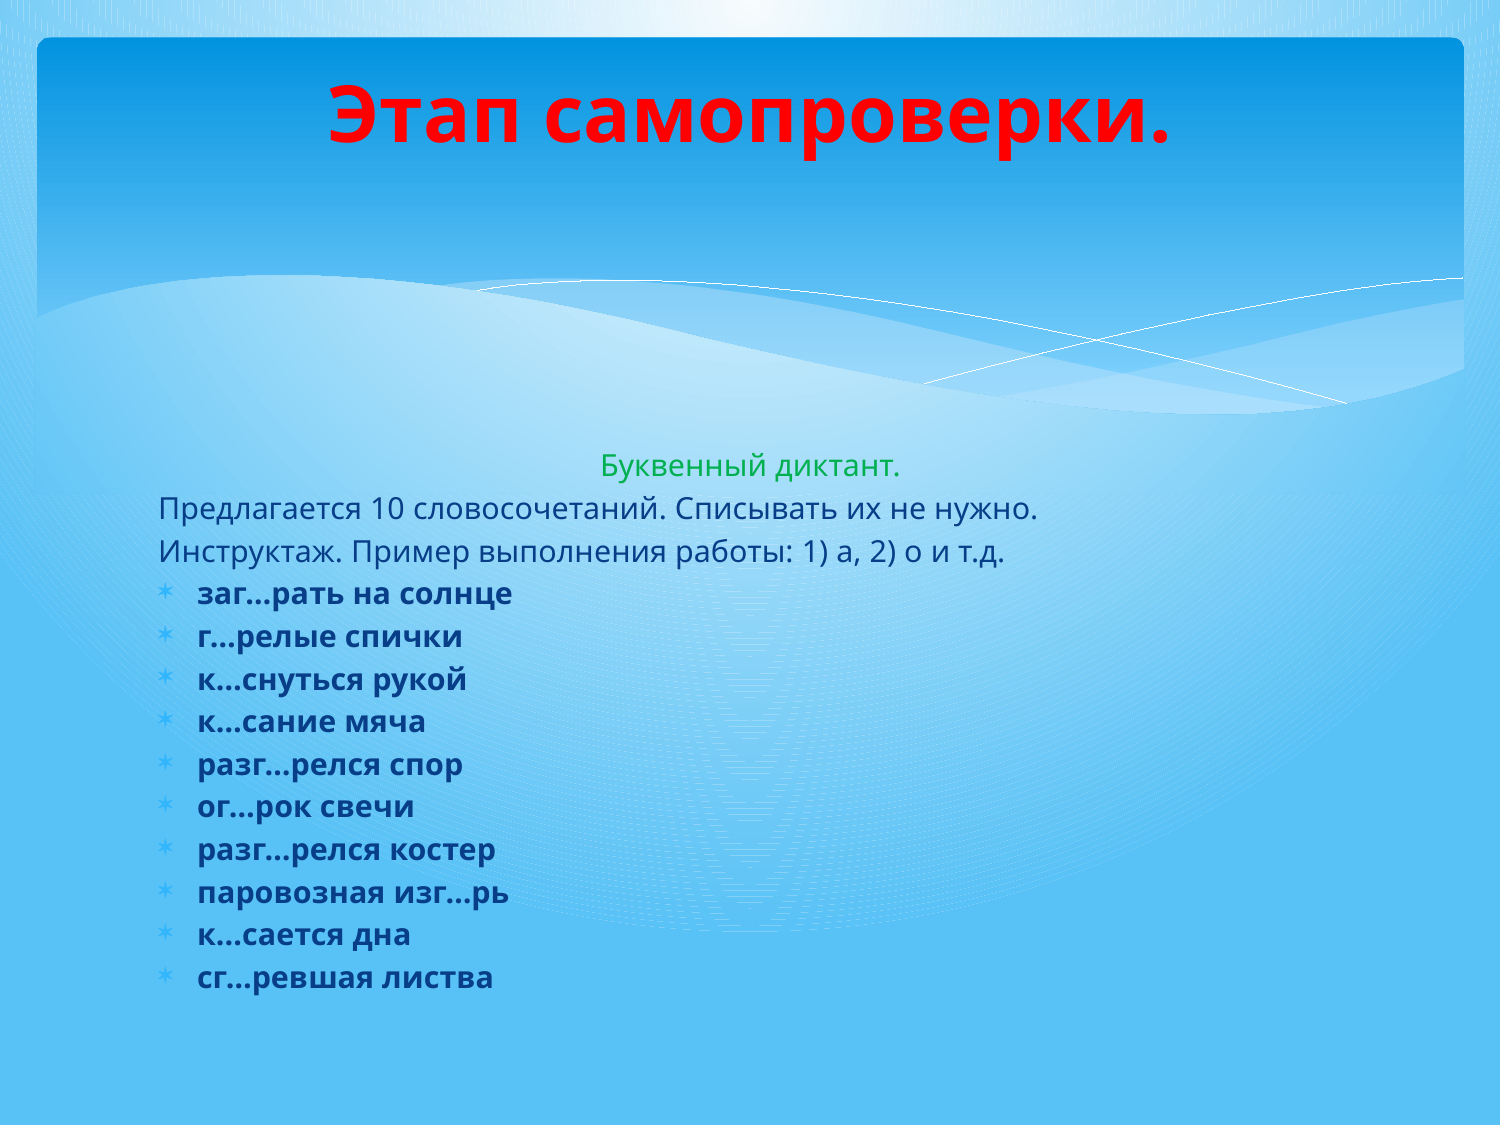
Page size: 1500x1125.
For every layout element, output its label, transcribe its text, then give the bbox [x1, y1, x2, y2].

title Этап самопроверки. [75, 55, 1425, 261]
list Буквенный диктант. Предлагается 10 словосочетаний. Списывать их не нужно. Инструктаж. Пример выполнения работы: 1) а, 2) о и т.д. заг…рать на солнце г…релые спички к…снуться рукой к…сание мяча разг…релся спор ог…рок свечи разг…релся костер паровозная изг…рь к...сается дна сг…ревшая листва [143, 438, 1359, 1005]
